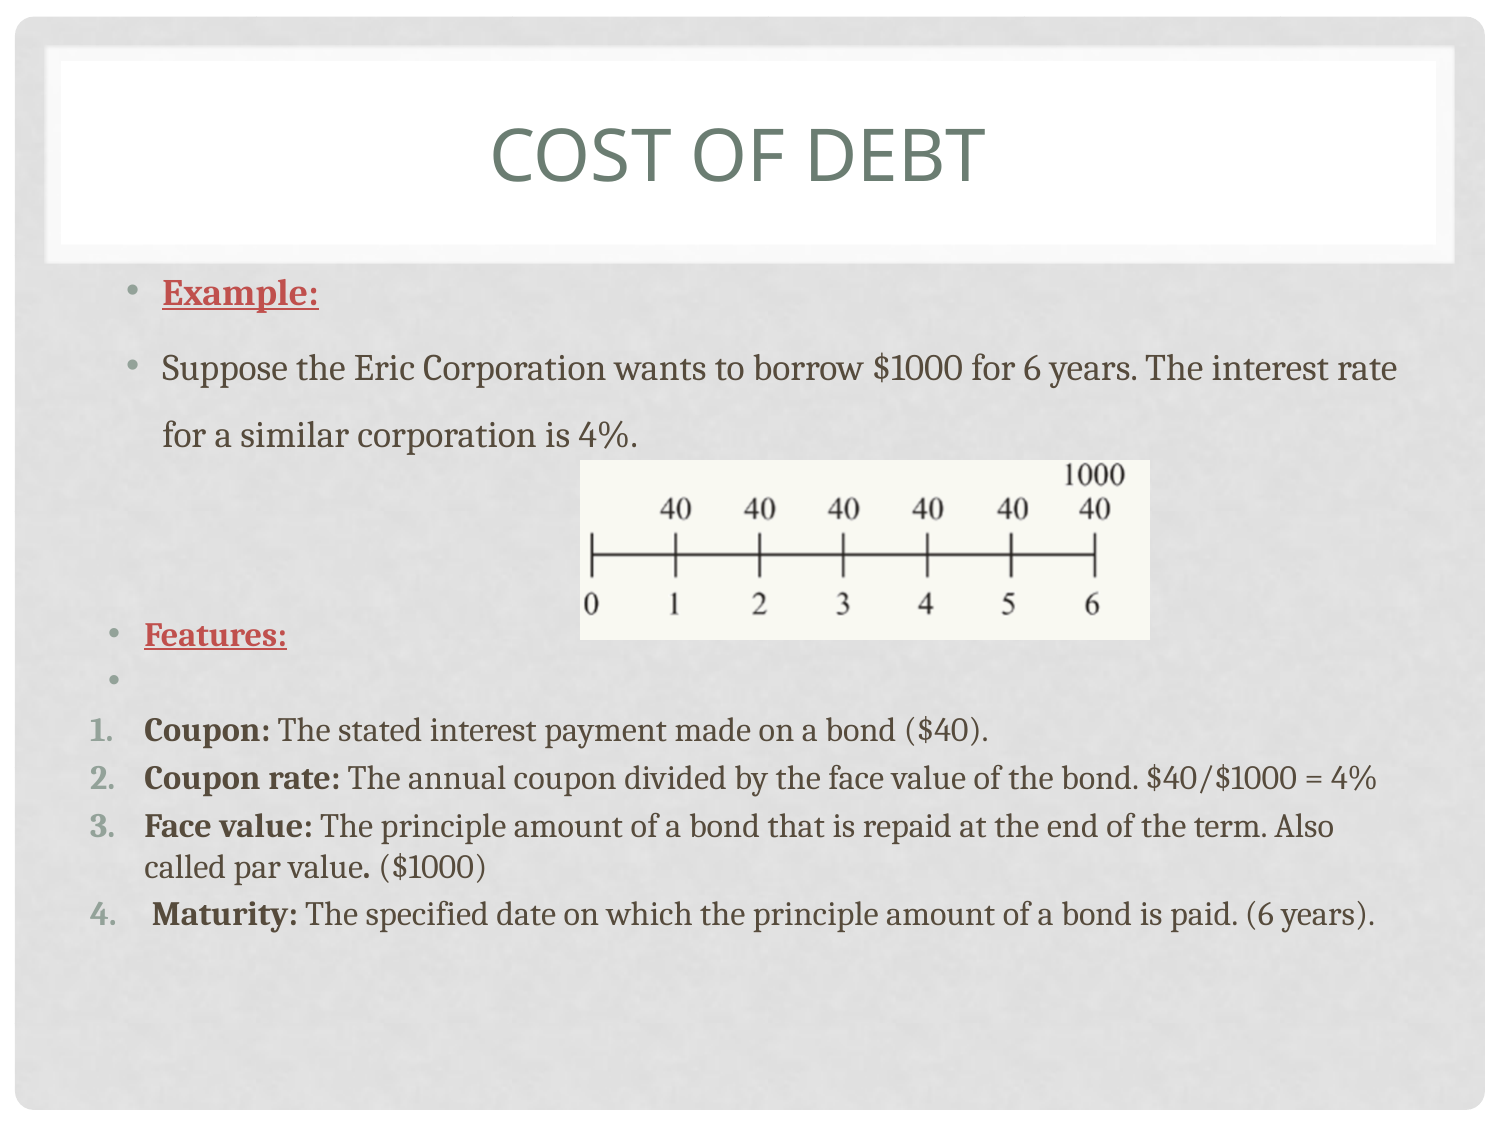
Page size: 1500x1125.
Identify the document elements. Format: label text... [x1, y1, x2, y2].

picture [580, 460, 1151, 640]
list Example: Suppose the Eric Corporation wants to borrow $1000 for 6 years. The interest rate for a similar corporation is 4%. Features: Coupon: The stated interest payment made on a bond ($40). Coupon rate: The annual coupon divided by the face value of the bond. $40/$1000 = 4% Face value: The principle amount of a bond that is repaid at the end of the term. Also called par value. ($1000) Maturity: The specified date on which the principle amount of a bond is paid. (6 years). [75, 237, 1425, 955]
title Cost of debt [69, 66, 1425, 238]
